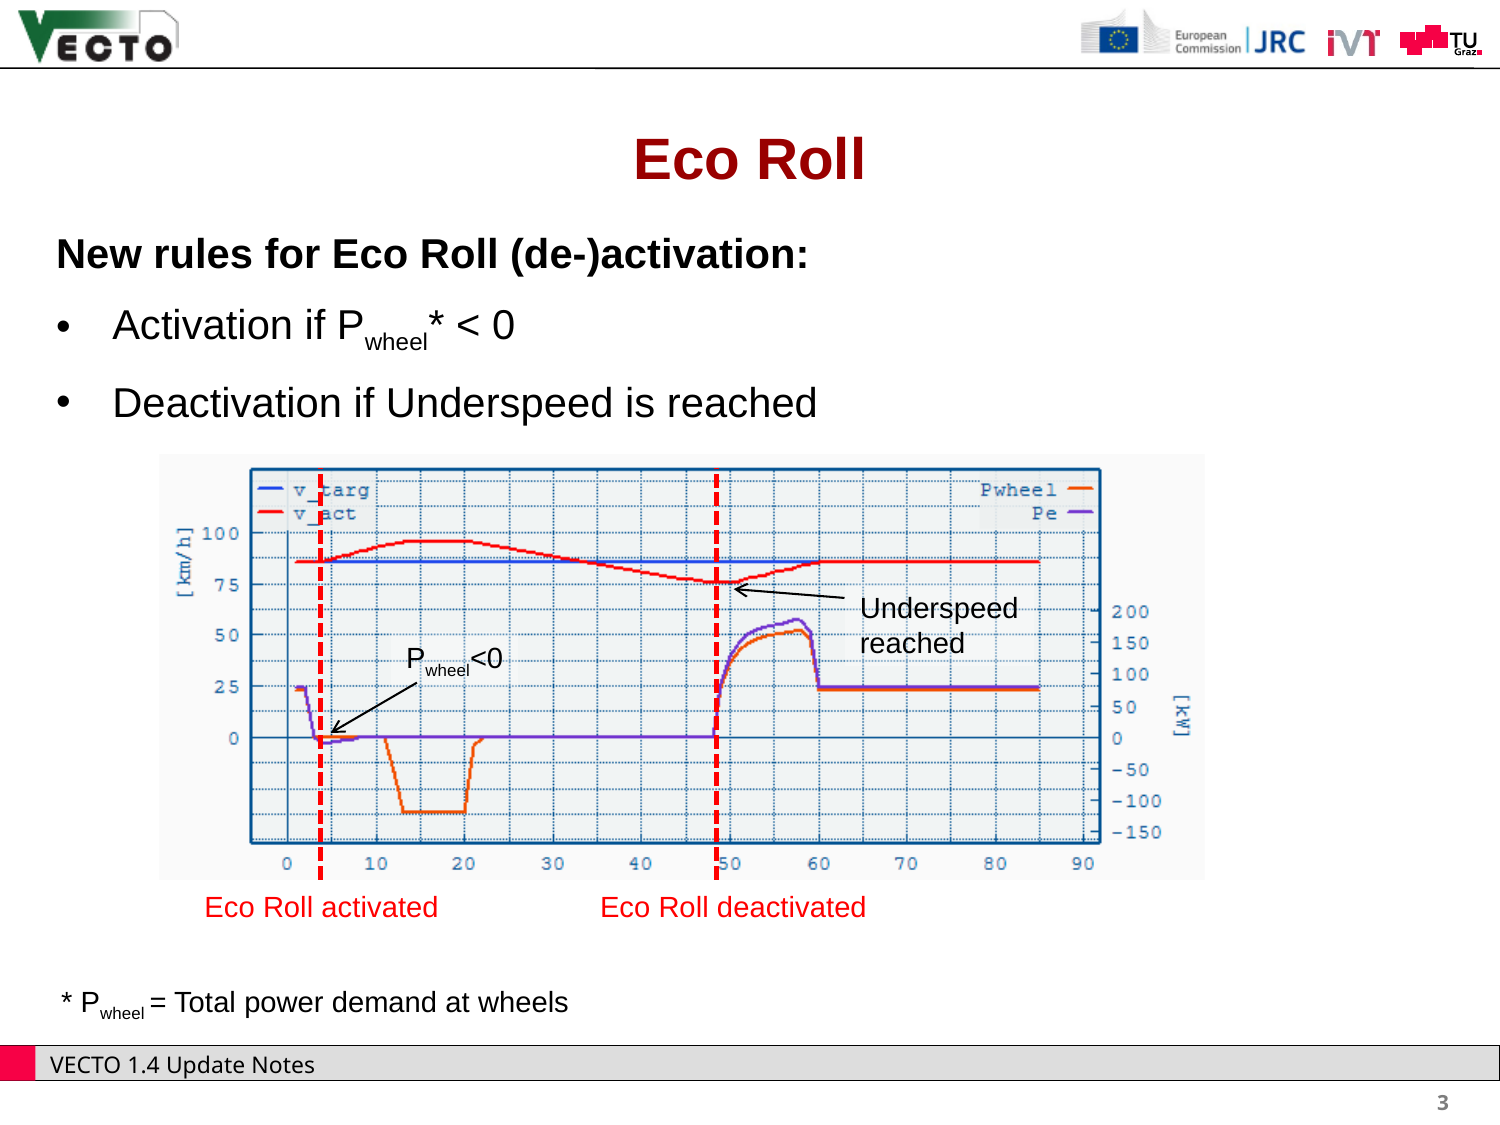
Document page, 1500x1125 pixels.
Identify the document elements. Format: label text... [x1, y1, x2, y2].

picture [1080, 7, 1306, 54]
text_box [330, 682, 418, 734]
text_box New rules for Eco Roll (de-)activation: Activation if Pwheel* < 0 Deactivation if Underspeed is reached [41, 219, 1436, 434]
text_box * Pwheel = Total power demand at wheels [46, 975, 585, 1031]
text_box Eco Roll activated [189, 889, 455, 932]
picture [1328, 30, 1380, 56]
text_box Eco Roll deactivated [585, 889, 883, 932]
picture [159, 454, 1205, 880]
text_box Eco Roll [0, 127, 1500, 185]
picture [17, 9, 179, 65]
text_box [733, 588, 845, 599]
